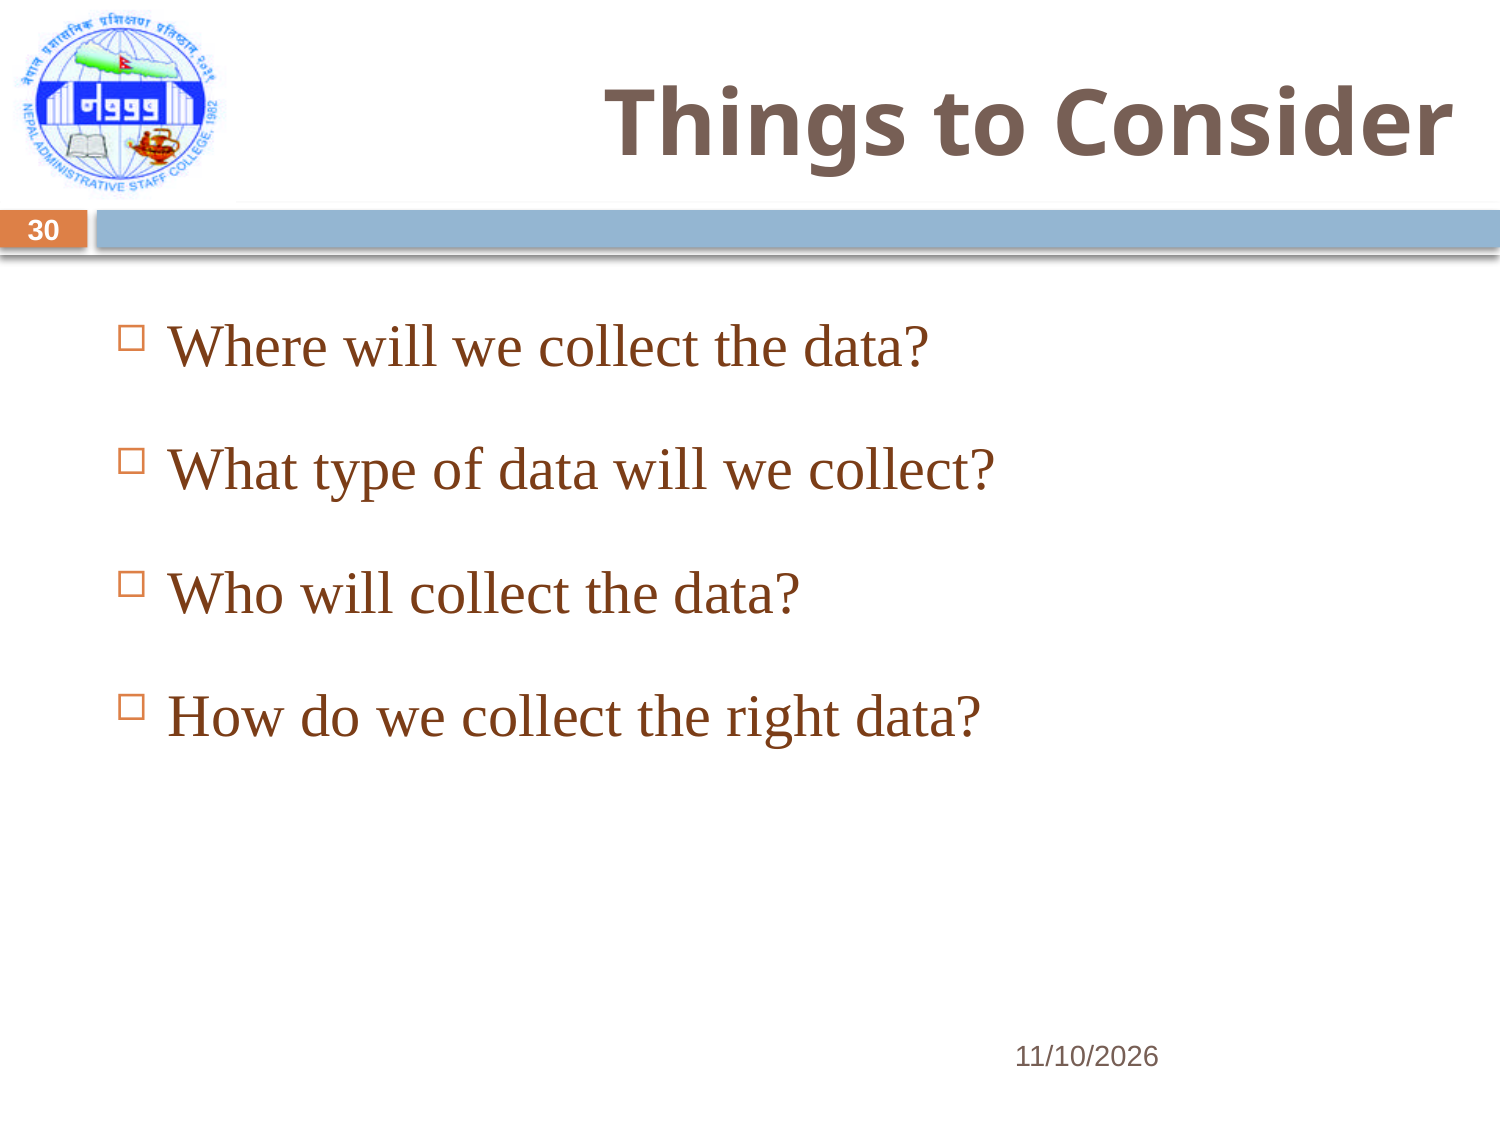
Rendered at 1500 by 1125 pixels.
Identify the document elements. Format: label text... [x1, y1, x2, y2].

list Where will we collect the data? What type of data will we collect? Who will collect the data? How do we collect the right data? [100, 262, 1438, 1000]
slide_number 30 [0, 208, 88, 249]
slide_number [999, 1025, 1438, 1085]
picture [1, 0, 236, 208]
title Things to Consider [218, 37, 1471, 200]
